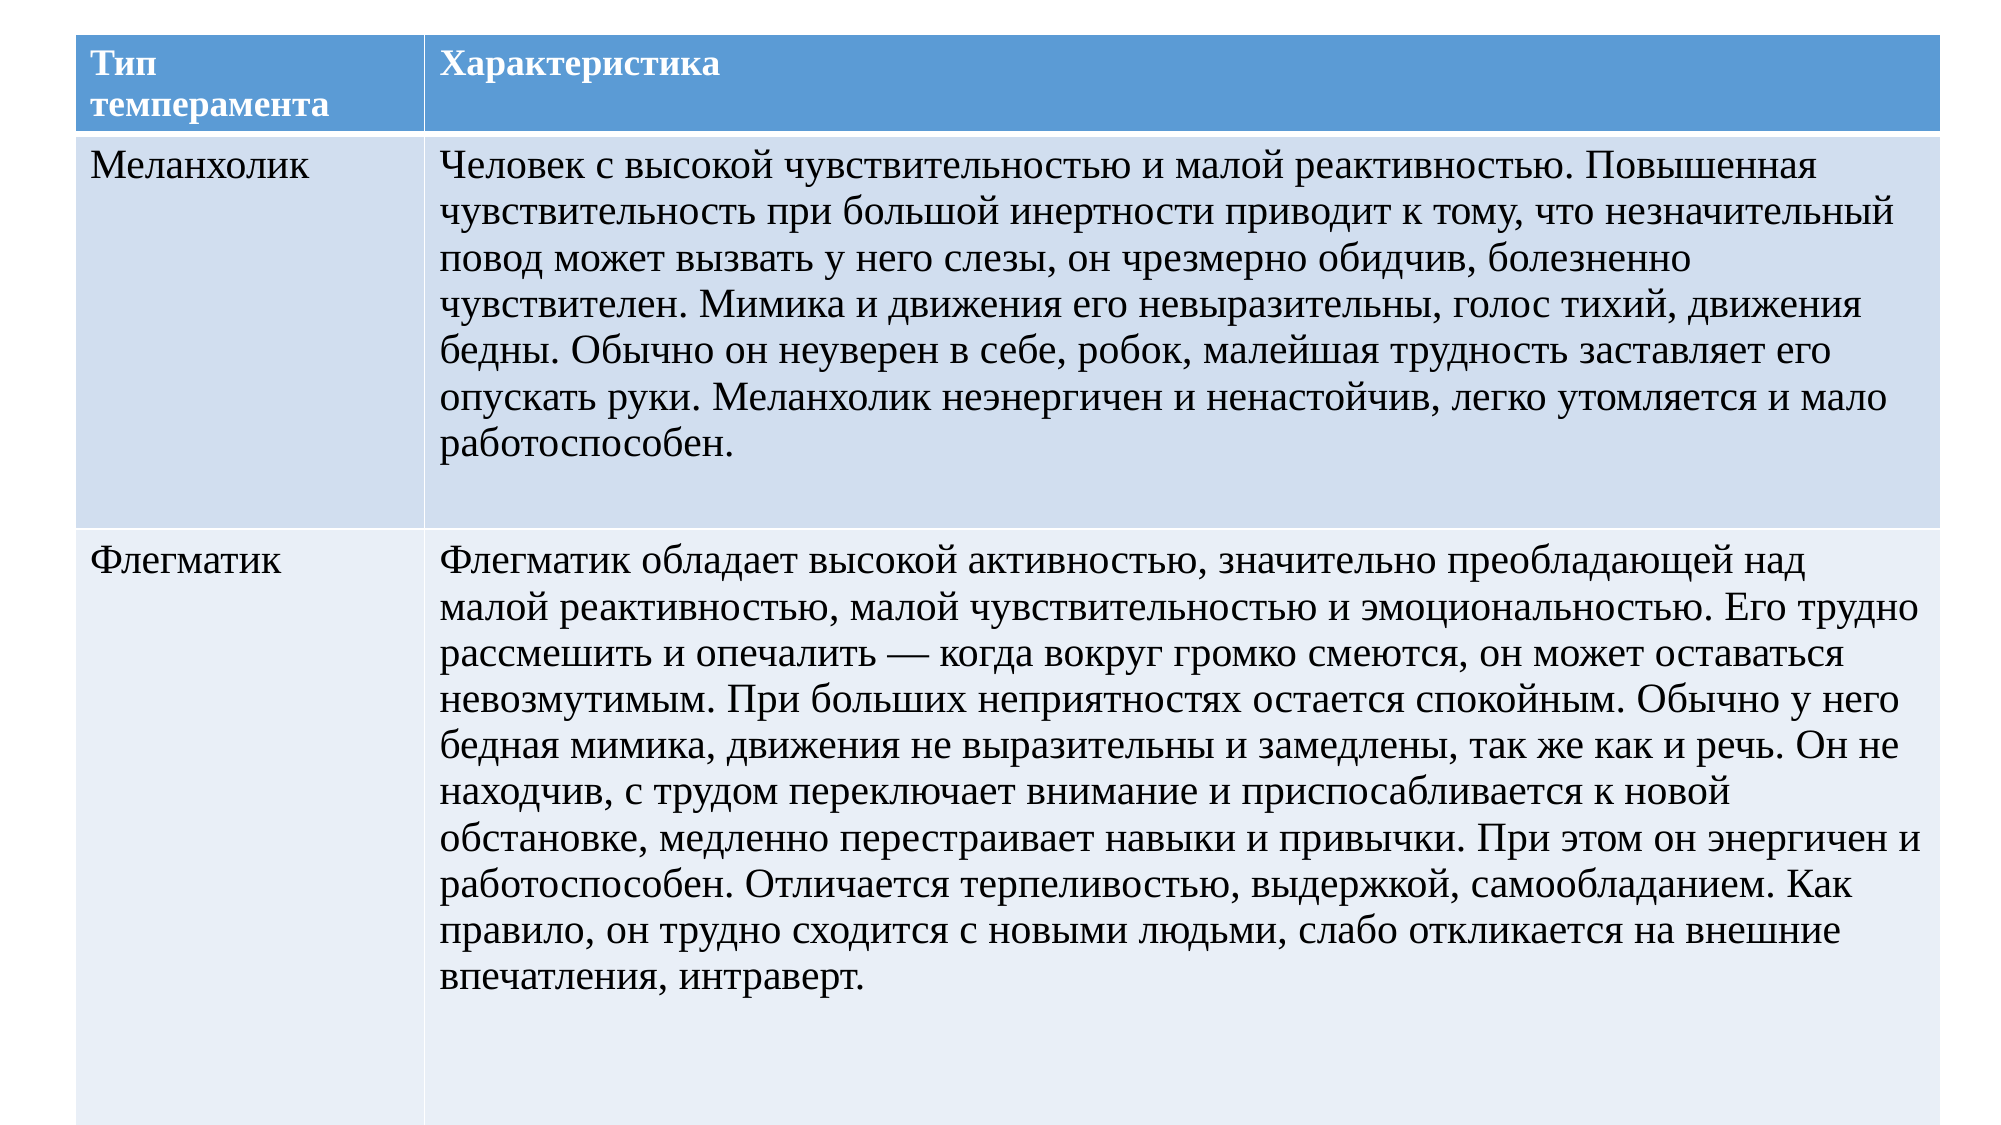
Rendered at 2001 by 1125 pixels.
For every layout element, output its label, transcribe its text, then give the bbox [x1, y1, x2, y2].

table_header Тип темперамента [76, 35, 424, 131]
table_cell Флегматик [76, 530, 424, 1125]
table_cell Человек с высокой чувствительностью и малой реактивностью. Повышенная чувствительность при большой инертности приводит к тому, что незначительный повод может вызвать у него слезы, он чрезмерно обидчив, болезненно чувствителен. Мимика и движения его невыразительны, голос тихий, движения бедны. Обычно он неуверен в себе, робок, малейшая трудность заставляет его опускать руки. Меланхолик неэнергичен и ненастойчив, легко утомляется и мало работоспособен. [425, 137, 1940, 528]
table_cell Меланхолик [76, 137, 424, 528]
table_header Характеристика [425, 35, 1940, 131]
table_cell Флегматик обладает высокой активностью, значительно преобладающей над малой реактивностью, малой чувствительностью и эмоциональностью. Его трудно рассмешить и опечалить — когда вокруг громко смеются, он может оставаться невозмутимым. При больших неприятностях остается спокойным. Обычно у него бедная мимика, движения не выразительны и замедлены, так же как и речь. Он не находчив, с трудом переключает внимание и приспосабливается к новой обстановке, медленно перестраивает навыки и привычки. При этом он энергичен и работоспособен. Отличается терпеливостью, выдержкой, самообладанием. Как правило, он трудно сходится с новыми людьми, слабо откликается на внешние впечатления, интраверт. [425, 530, 1940, 1125]
